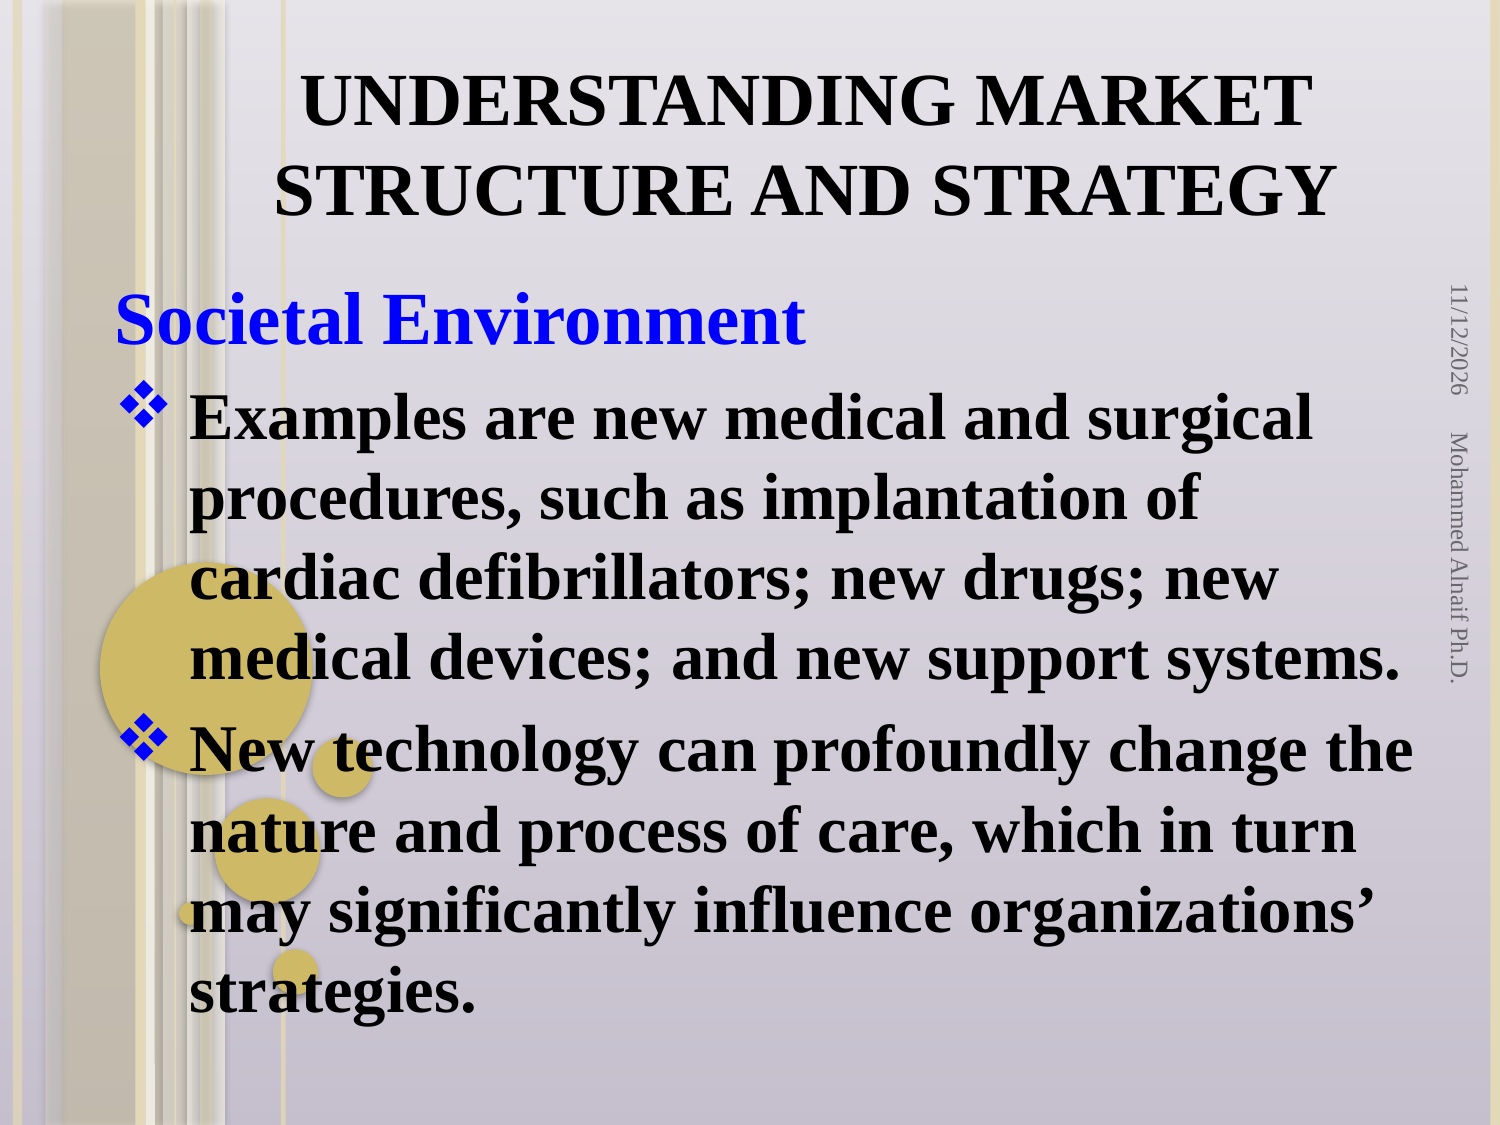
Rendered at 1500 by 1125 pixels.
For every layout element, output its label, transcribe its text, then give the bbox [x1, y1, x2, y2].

title Understanding Market Structure and Strategy [162, 37, 1430, 238]
subtitle Societal Environment Examples are new medical and surgical procedures, such as implantation of cardiac defibrillators; new drugs; new medical devices; and new support systems. New technology can profoundly change the nature and process of care, which in turn may significantly influence organizations’ strategies. [99, 262, 1440, 1063]
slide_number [1430, 36, 1493, 412]
footer Mohammed Alnaif Ph.D. [1429, 417, 1493, 1018]
